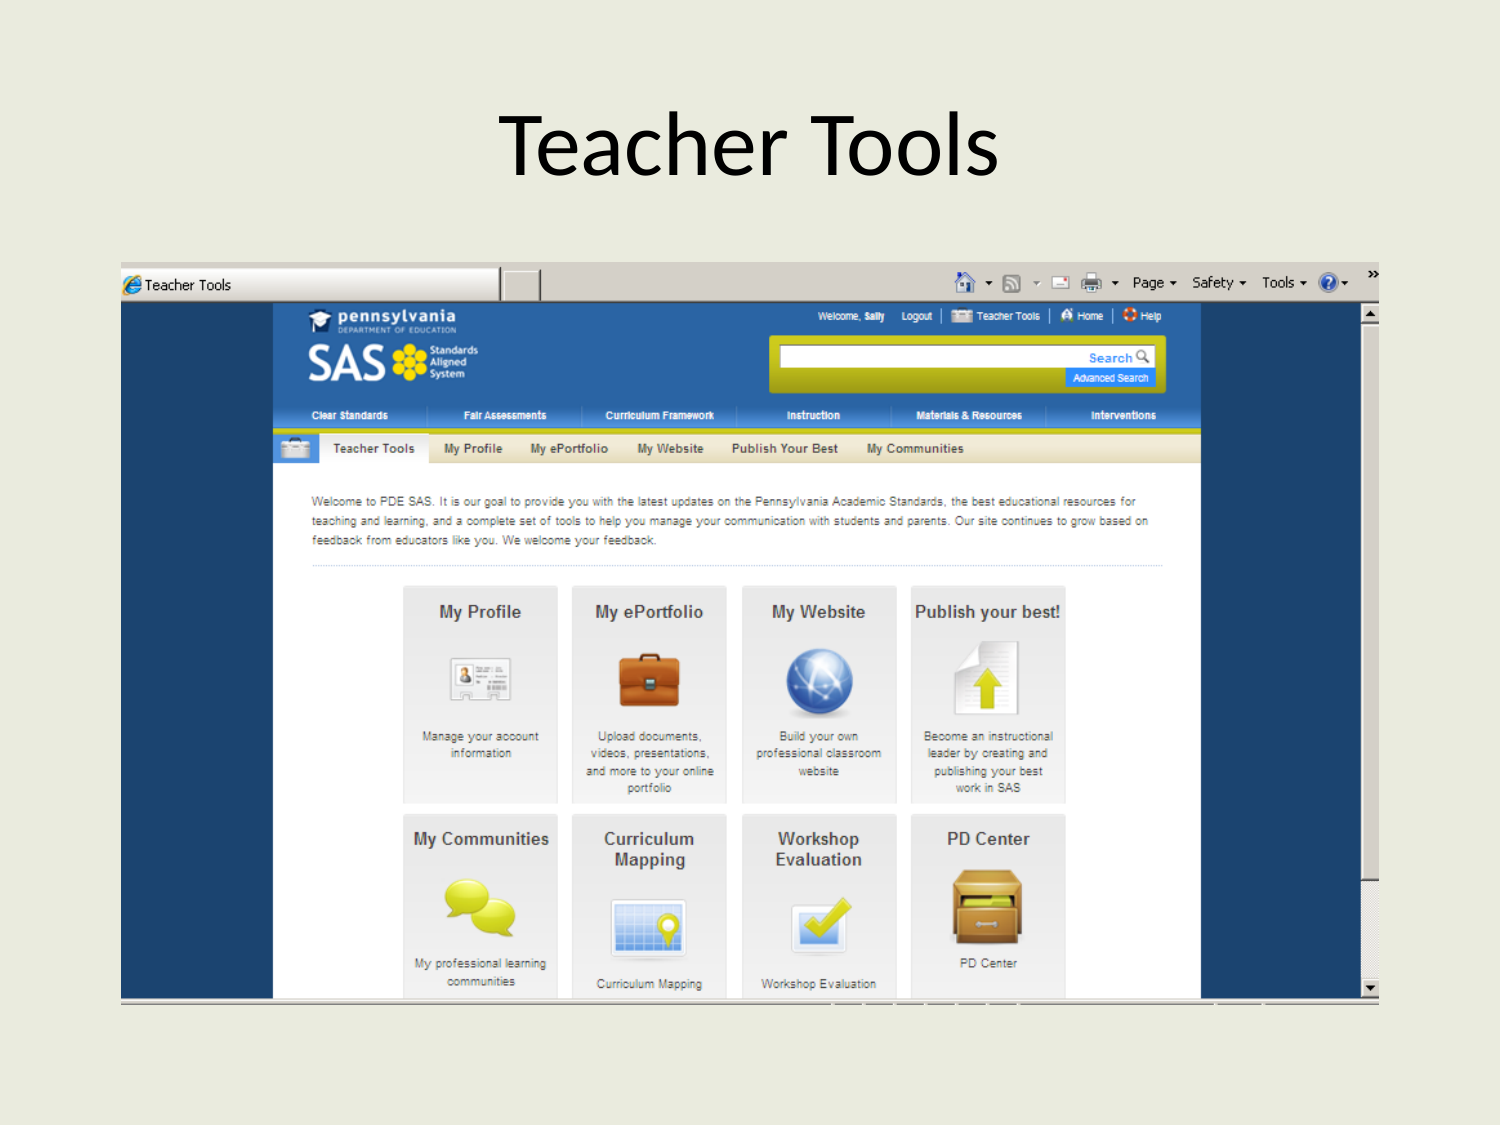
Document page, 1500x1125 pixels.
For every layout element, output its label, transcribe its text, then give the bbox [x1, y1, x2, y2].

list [120, 262, 1380, 1006]
title Teacher Tools [75, 45, 1425, 233]
